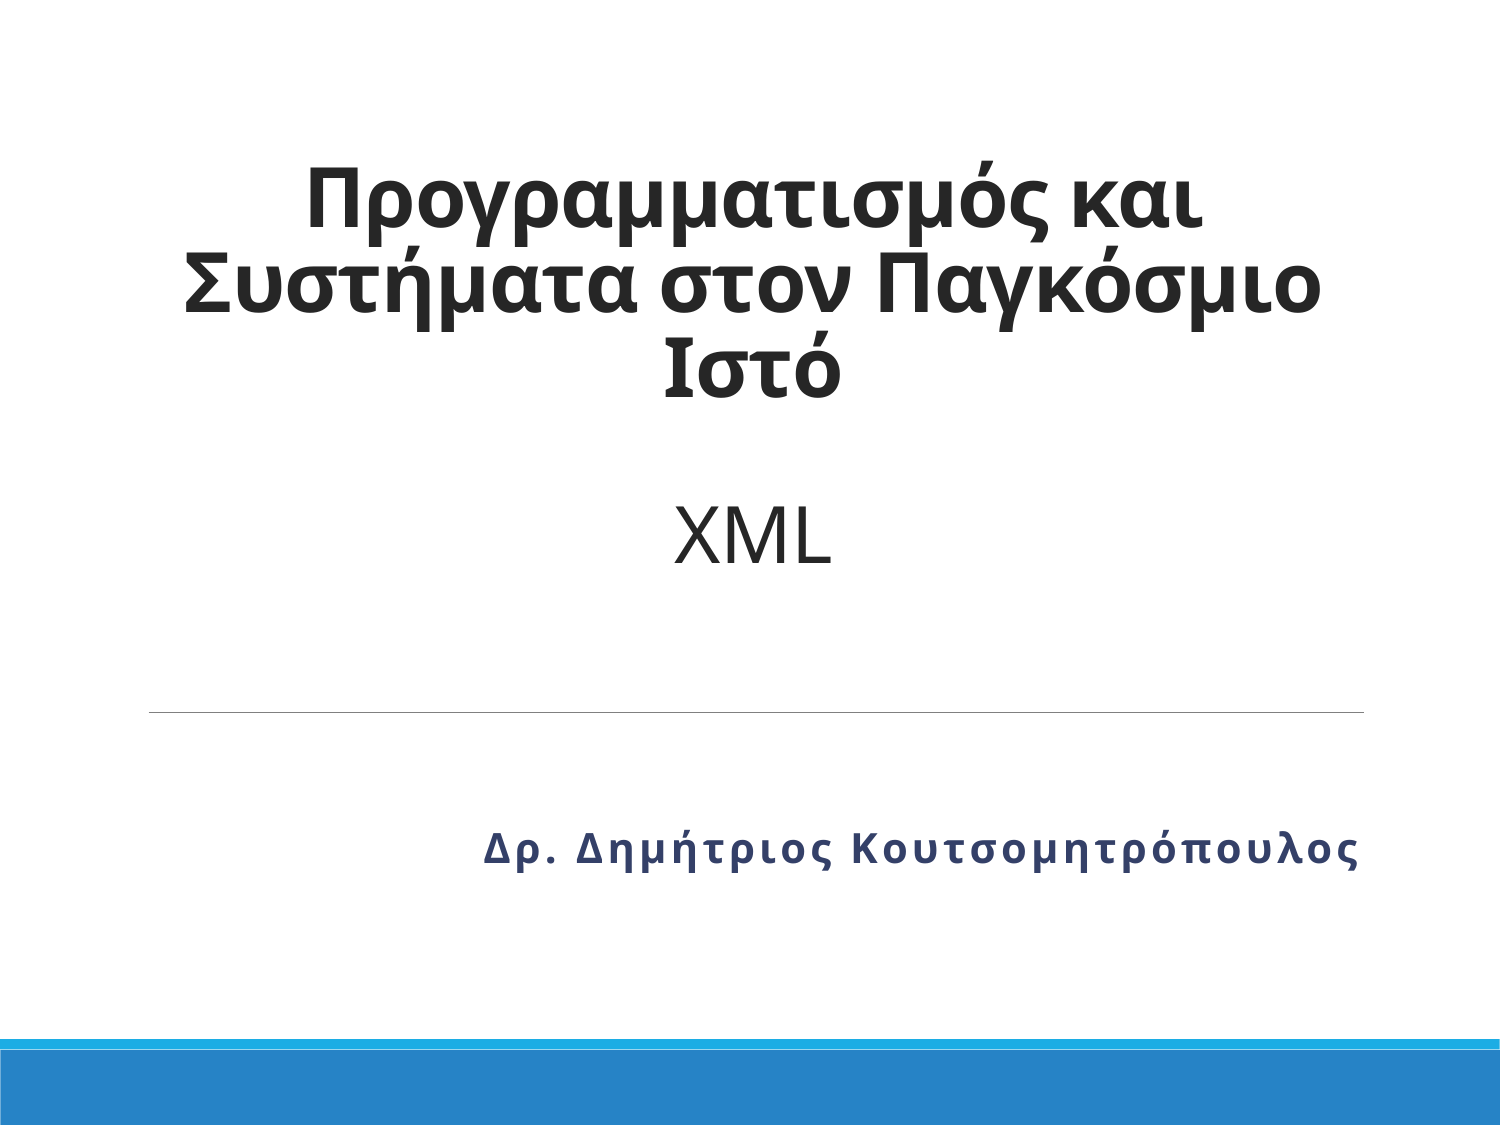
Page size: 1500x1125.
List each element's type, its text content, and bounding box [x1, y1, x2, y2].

subtitle Δρ. Δημήτριος Κουτσομητρόπουλος [135, 730, 1373, 919]
title Προγραμματισμός και Συστήματα στον Παγκόσμιο Ιστό XML [135, 124, 1373, 710]
